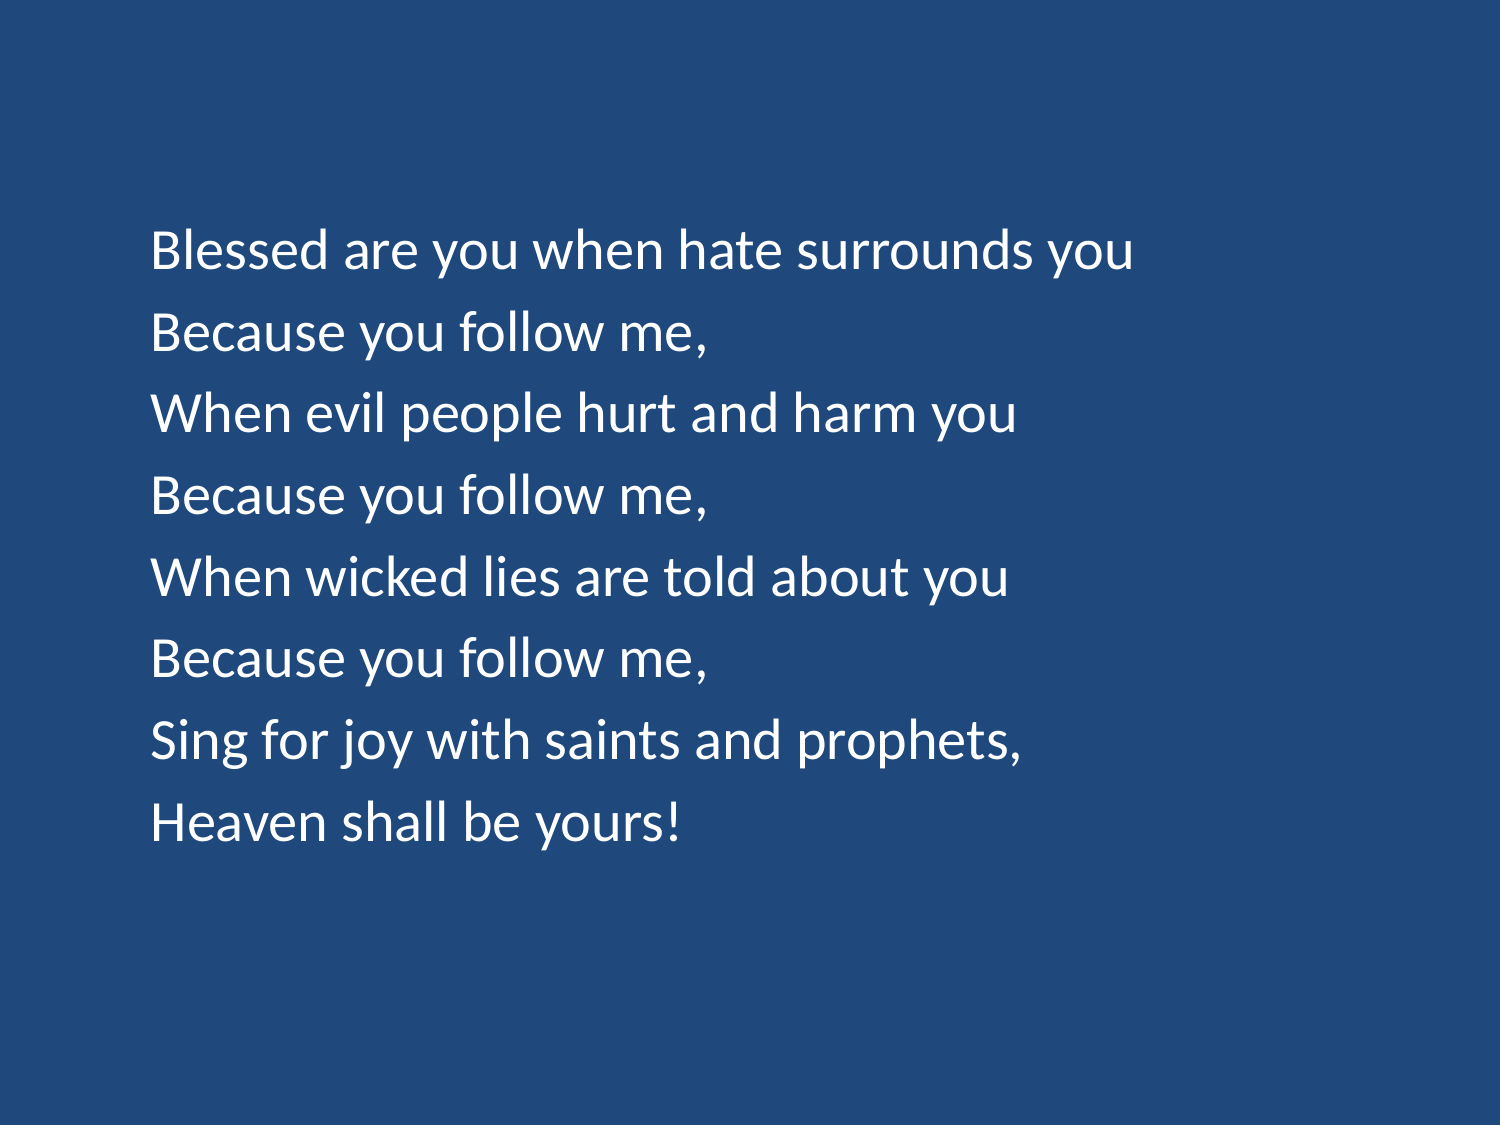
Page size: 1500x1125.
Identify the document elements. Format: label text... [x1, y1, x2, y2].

list Blessed are you when hate surrounds you Because you follow me, When evil people hurt and harm you Because you follow me, When wicked lies are told about you Because you follow me, Sing for joy with saints and prophets, Heaven shall be yours! [135, 203, 1471, 922]
